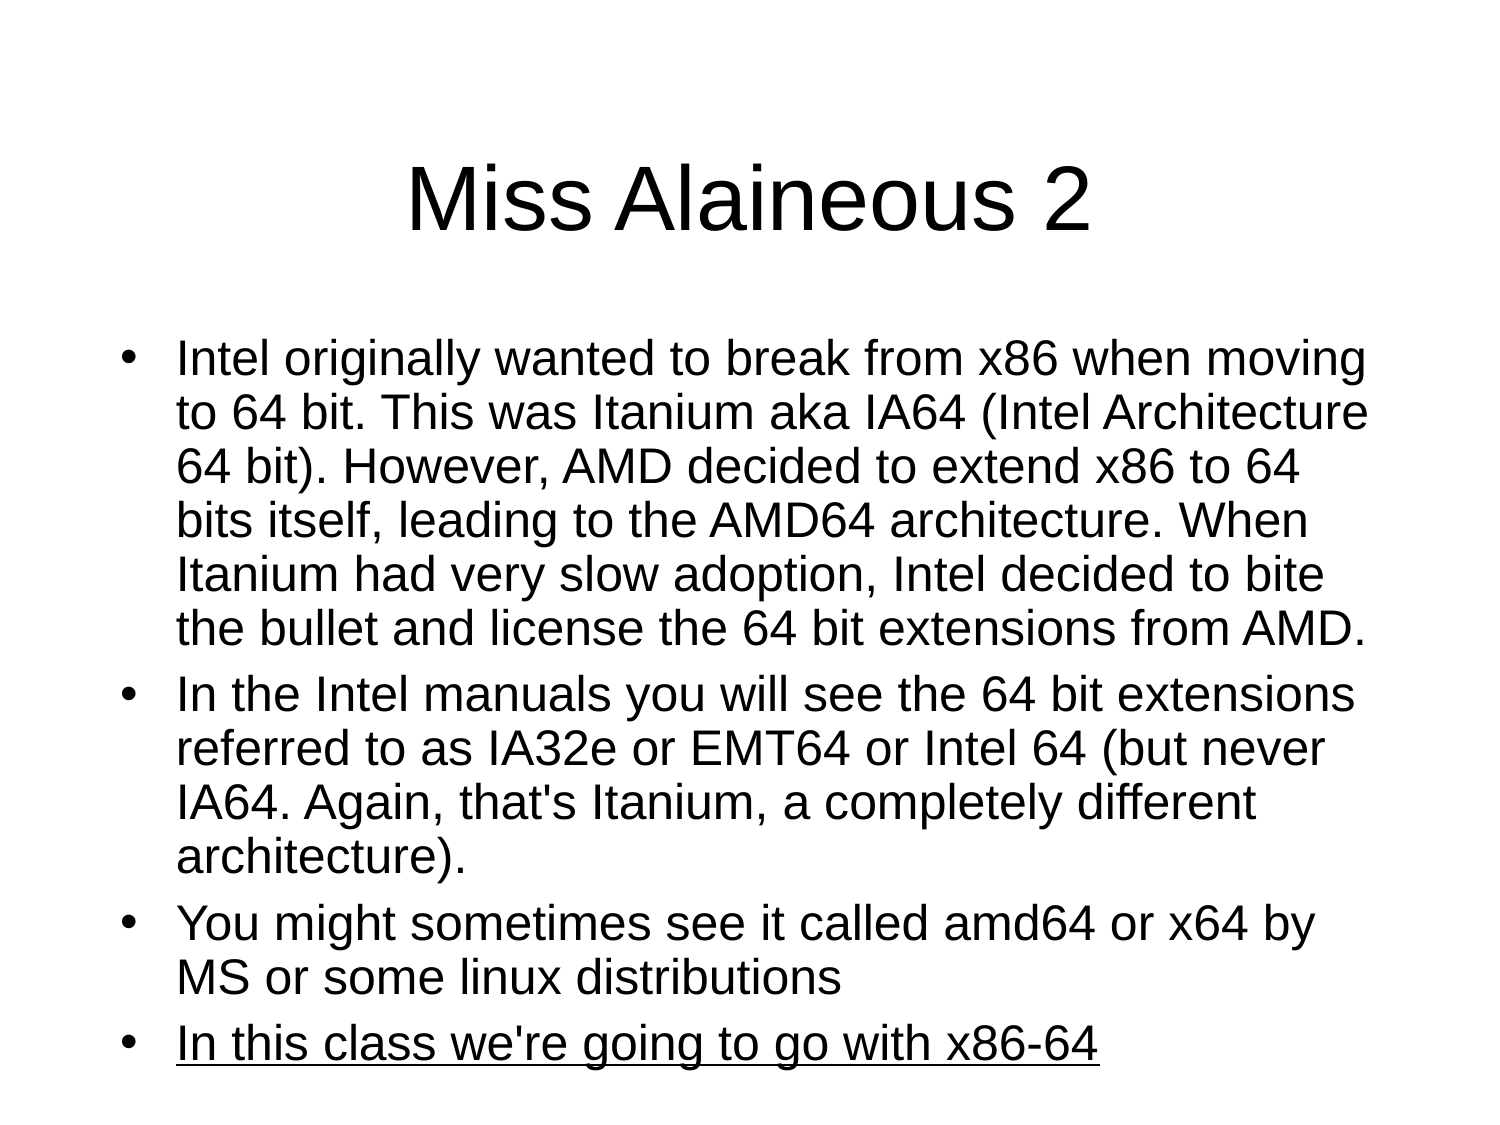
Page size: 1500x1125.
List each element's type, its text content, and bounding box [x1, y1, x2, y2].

text_box Miss Alaineous 2 [112, 138, 1388, 249]
text_box Intel originally wanted to break from x86 when moving to 64 bit. This was Itanium aka IA64 (Intel Architecture 64 bit). However, AMD decided to extend x86 to 64 bits itself, leading to the AMD64 architecture. When Itanium had very slow adoption, Intel decided to bite the bullet and license the 64 bit extensions from AMD. In the Intel manuals you will see the 64 bit extensions referred to as IA32e or EMT64 or Intel 64 (but never IA64. Again, that's Itanium, a completely different architecture). You might sometimes see it called amd64 or x64 by MS or some linux distributions In this class we're going to go with x86-64 [112, 324, 1388, 1079]
